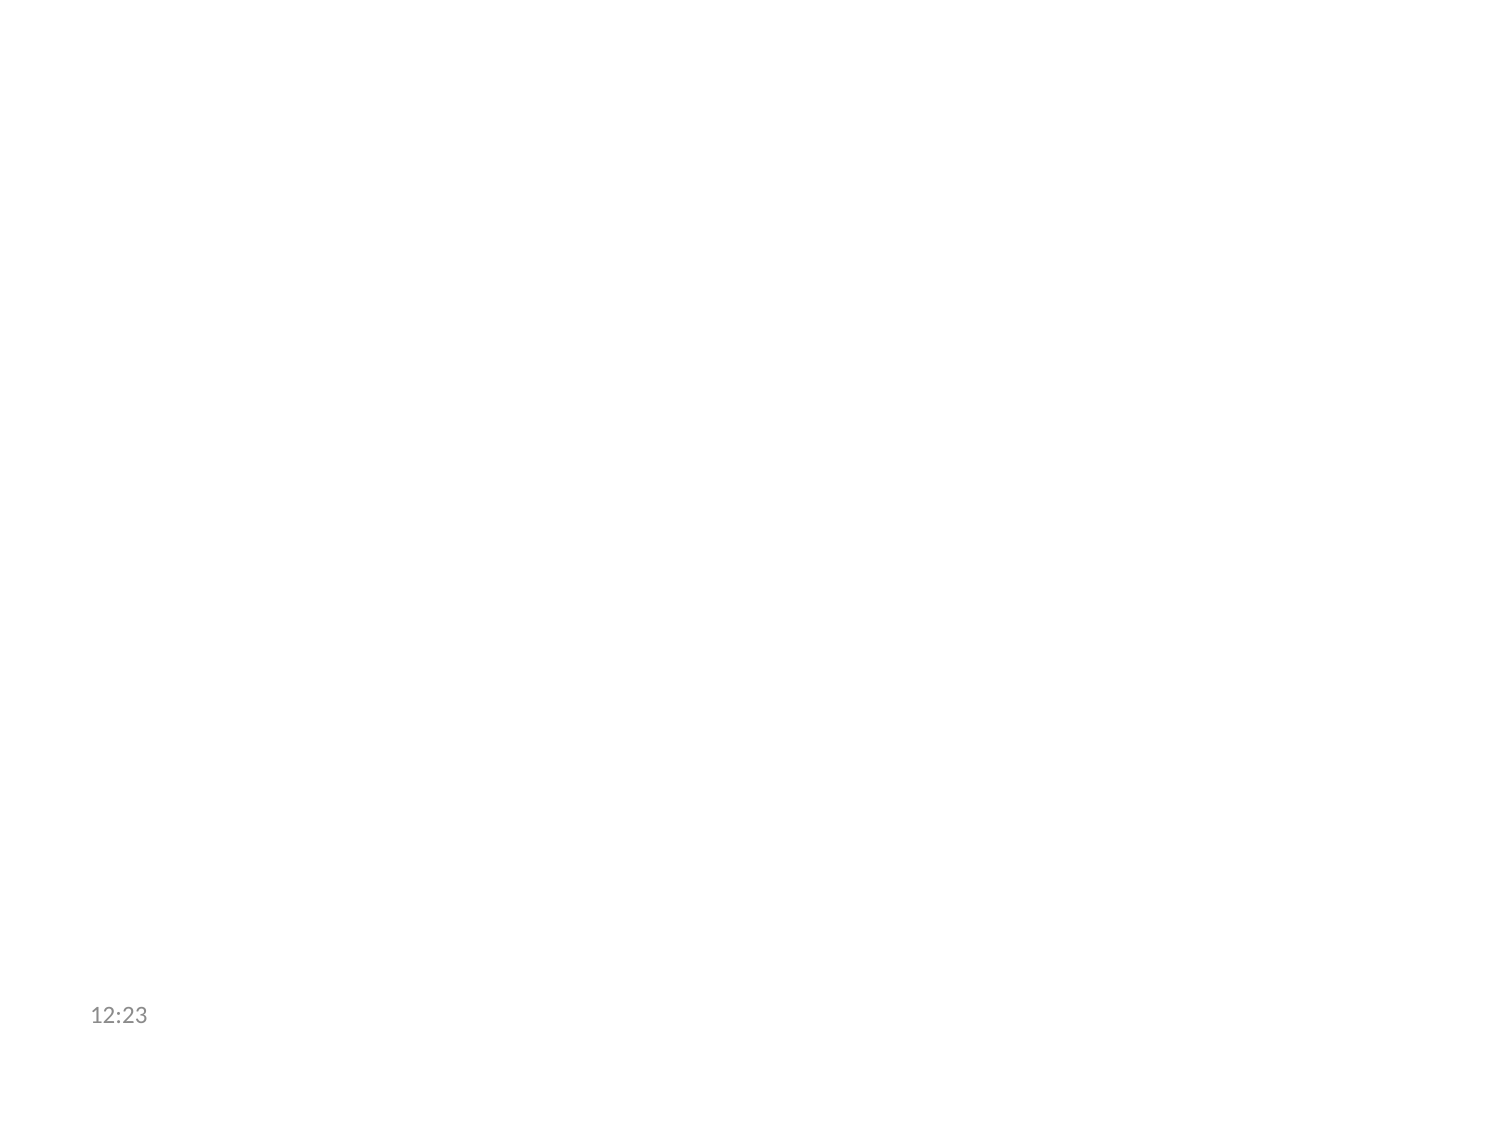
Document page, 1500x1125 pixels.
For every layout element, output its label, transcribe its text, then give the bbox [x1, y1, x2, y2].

text_box 15:35 [75, 983, 425, 1044]
